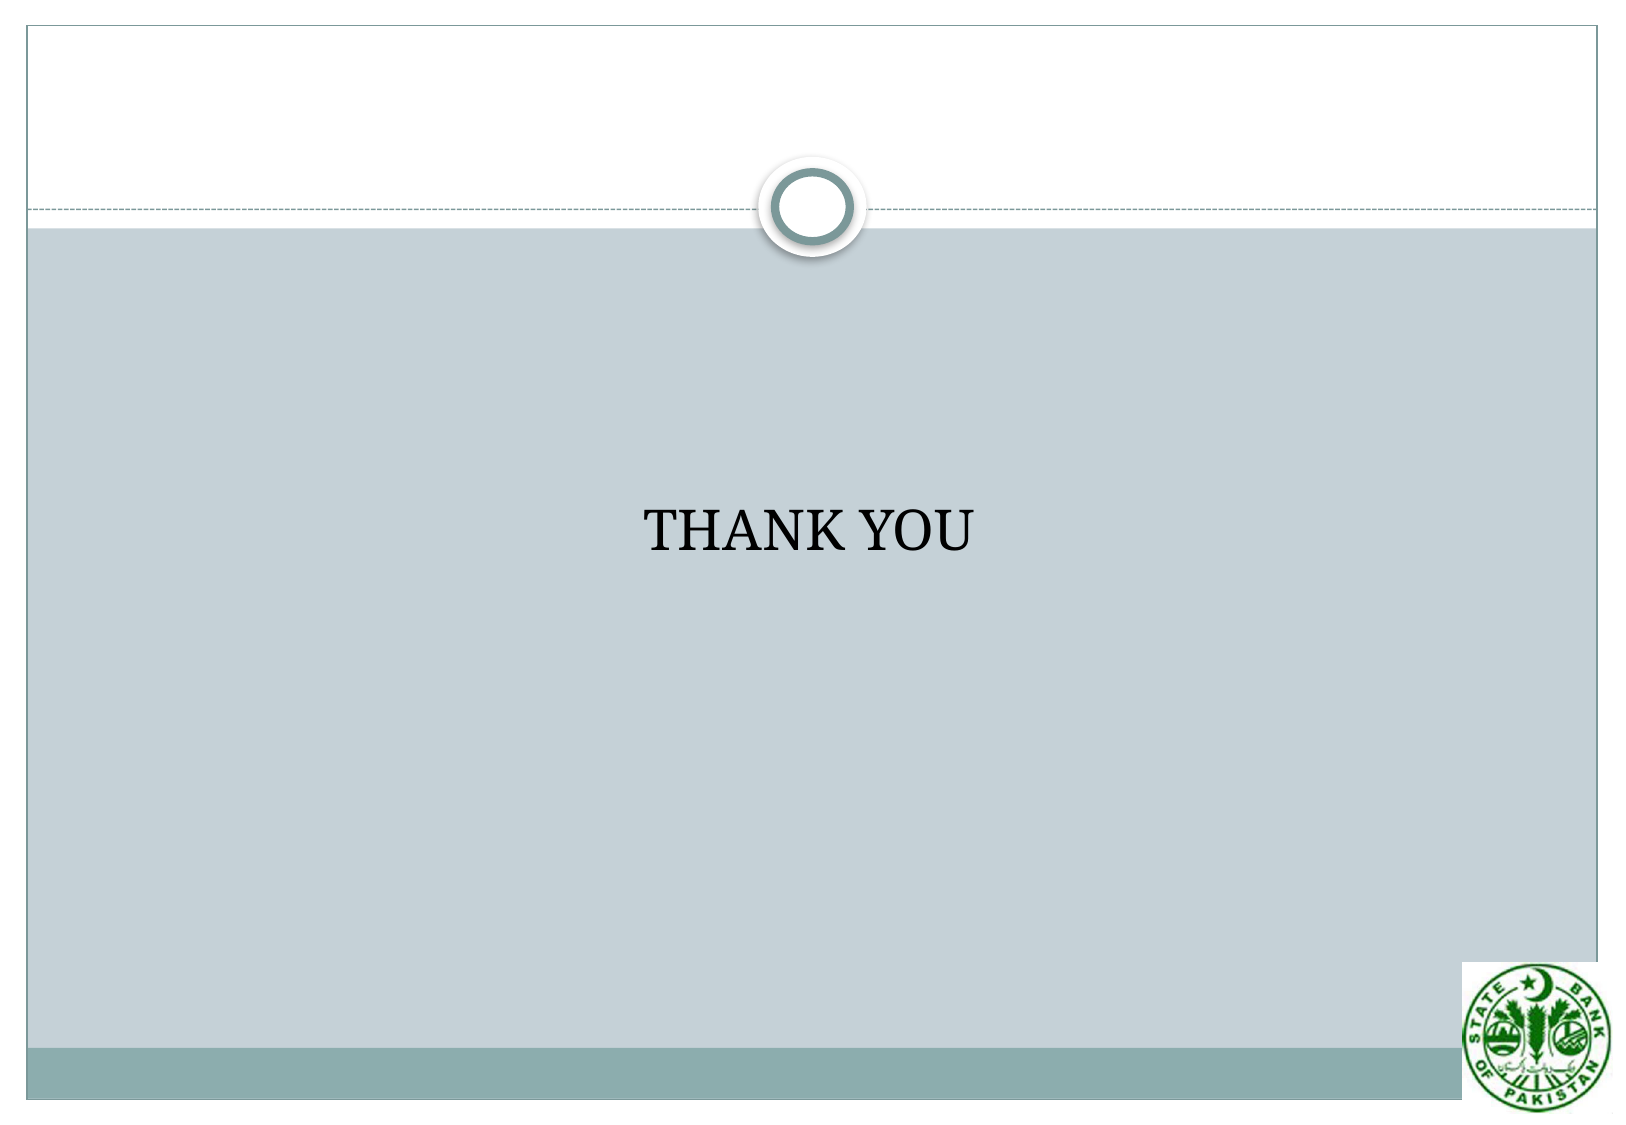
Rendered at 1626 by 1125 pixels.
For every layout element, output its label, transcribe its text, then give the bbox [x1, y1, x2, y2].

picture [1462, 962, 1613, 1114]
list THANK YOU [53, 250, 1565, 1001]
